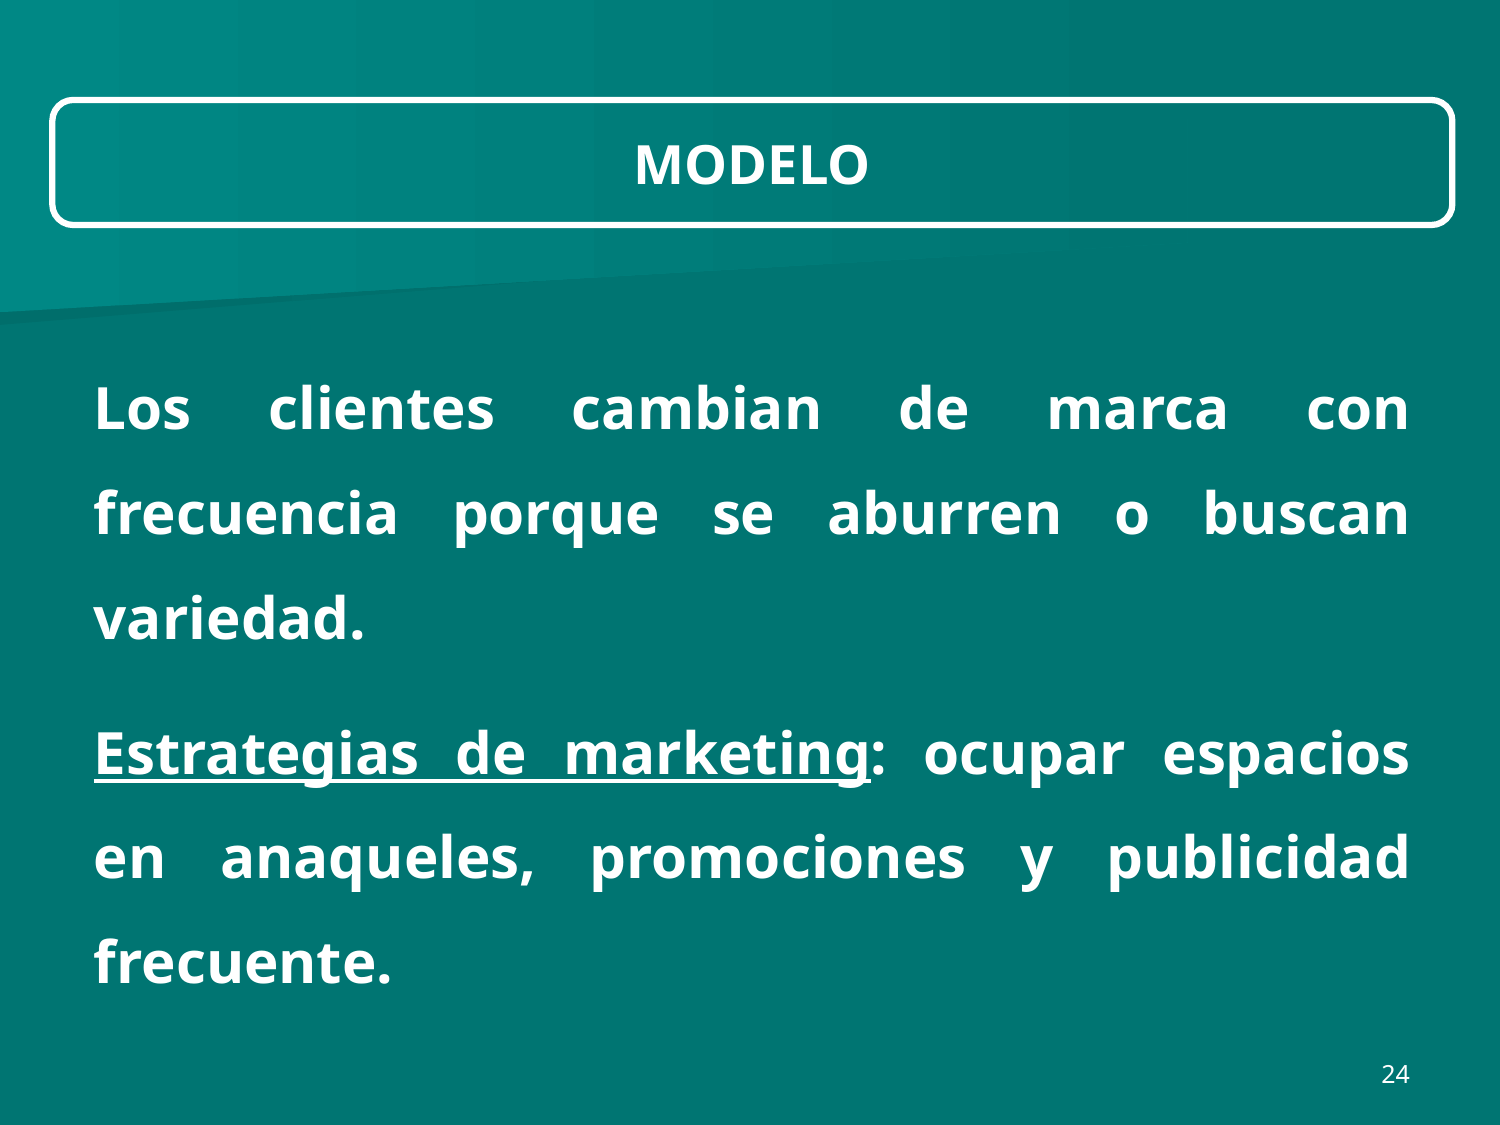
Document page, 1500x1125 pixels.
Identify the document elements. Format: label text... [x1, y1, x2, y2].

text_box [52, 99, 1453, 1006]
slide_number 24 [1074, 1024, 1426, 1101]
